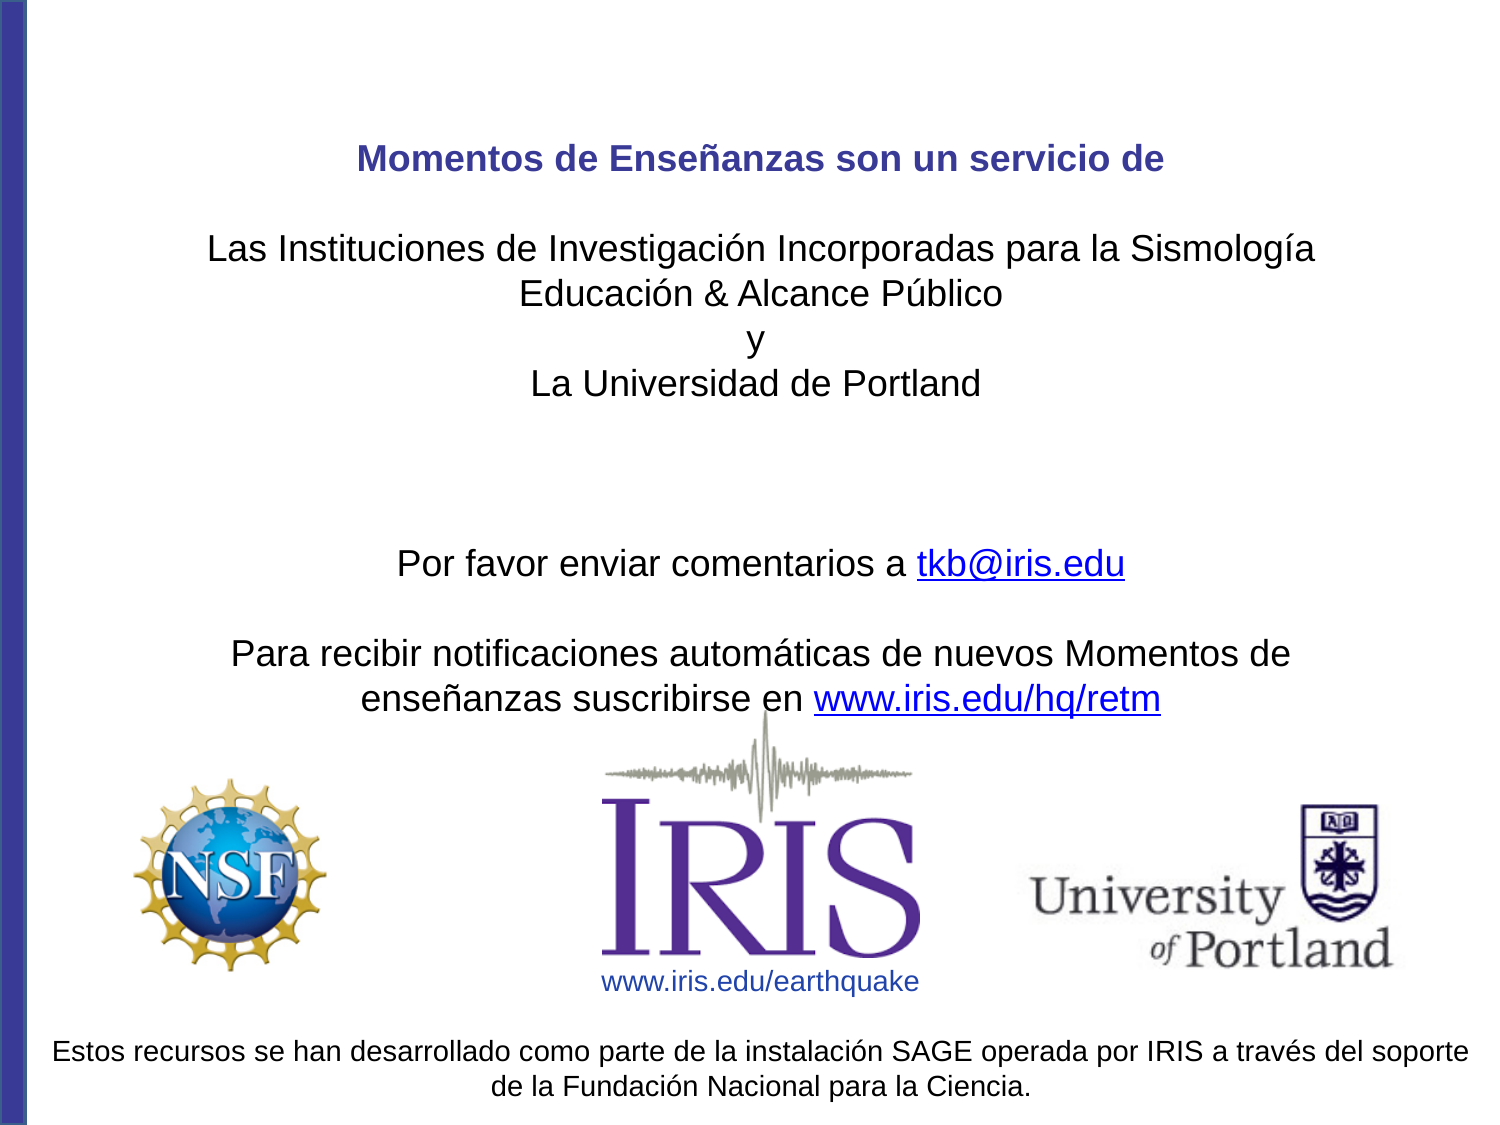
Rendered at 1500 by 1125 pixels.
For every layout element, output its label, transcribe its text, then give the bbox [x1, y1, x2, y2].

picture [1014, 775, 1411, 986]
text_box www.iris.edu/earthquake [555, 954, 967, 1005]
picture [602, 710, 920, 958]
text_box Momentos de Enseñanzas son un servicio de Las Instituciones de Investigación Incorporadas para la Sismología Educación & Alcance Público y La Universidad de Portland Por favor enviar comentarios a tkb@iris.edu Para recibir notificaciones automáticas de nuevos Momentos de enseñanzas suscribirse en www.iris.edu/hq/retm [116, 126, 1406, 772]
text_box Estos recursos se han desarrollado como parte de la instalación SAGE operada por IRIS a través del soporte de la Fundación Nacional para la Ciencia. [37, 1024, 1487, 1110]
picture [131, 775, 329, 974]
text_box [0, 0, 27, 1125]
